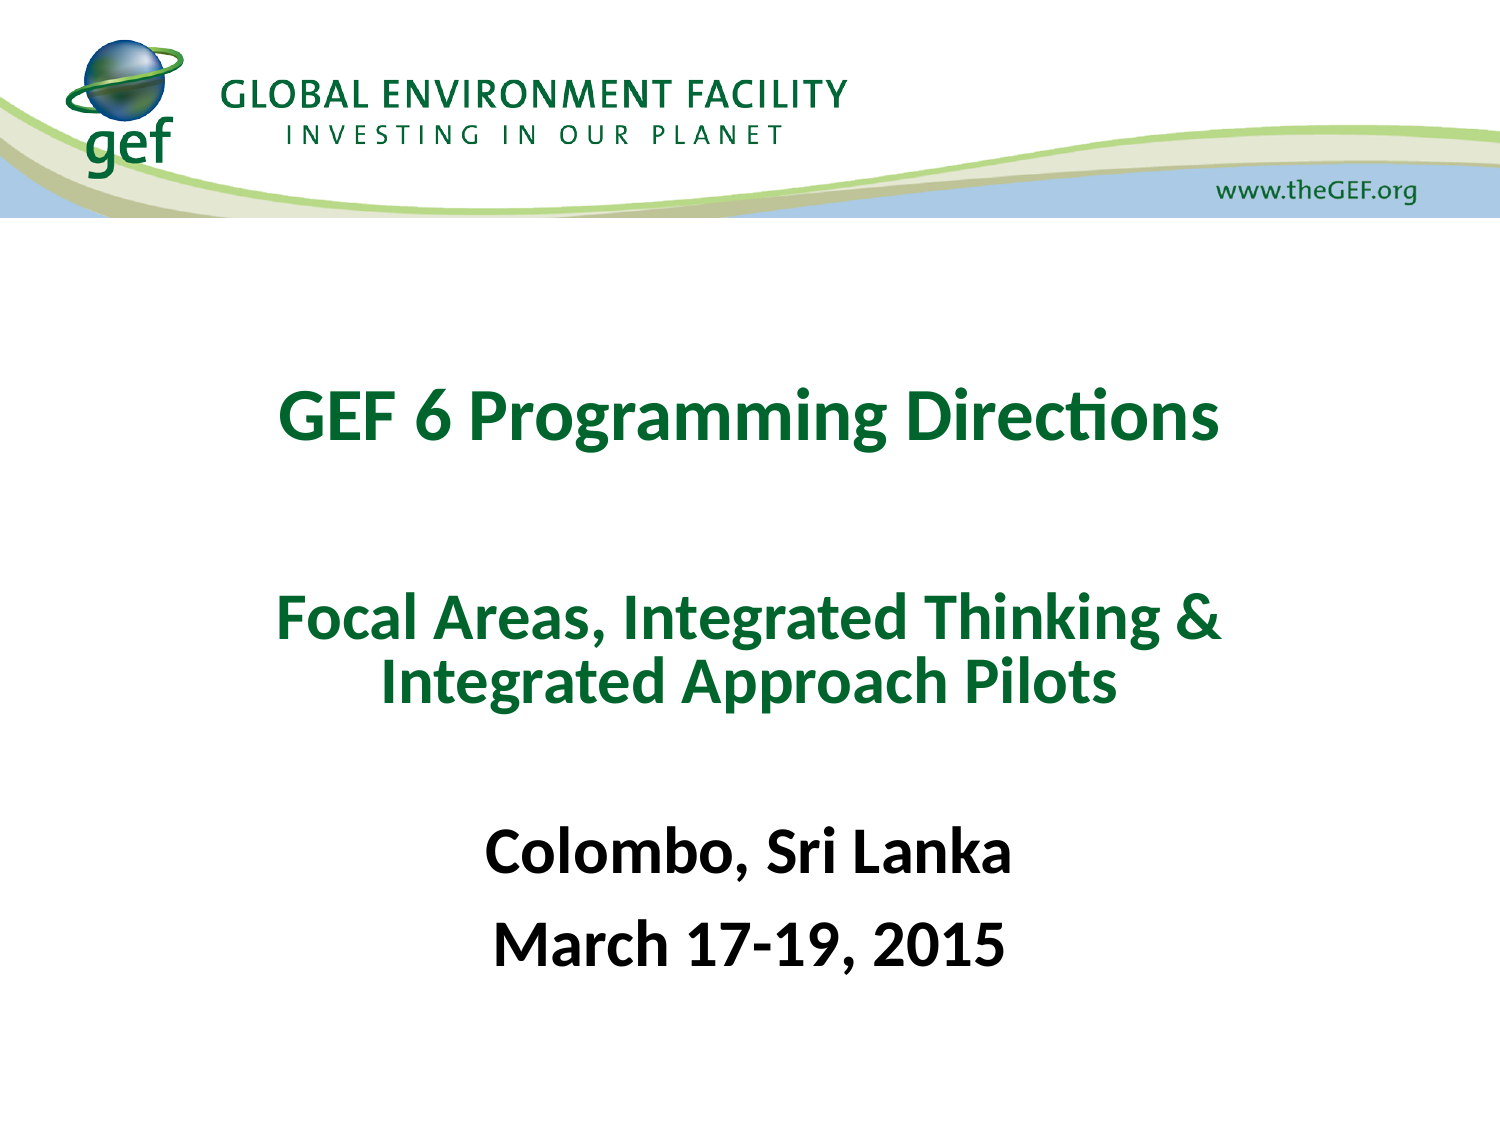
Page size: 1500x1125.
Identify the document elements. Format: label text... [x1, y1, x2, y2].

picture [0, 12, 1500, 218]
subtitle Focal Areas, Integrated Thinking & Integrated Approach Pilots Colombo, Sri Lanka March 17-19, 2015 [224, 487, 1276, 951]
title GEF 6 Programming Directions [74, 324, 1426, 513]
